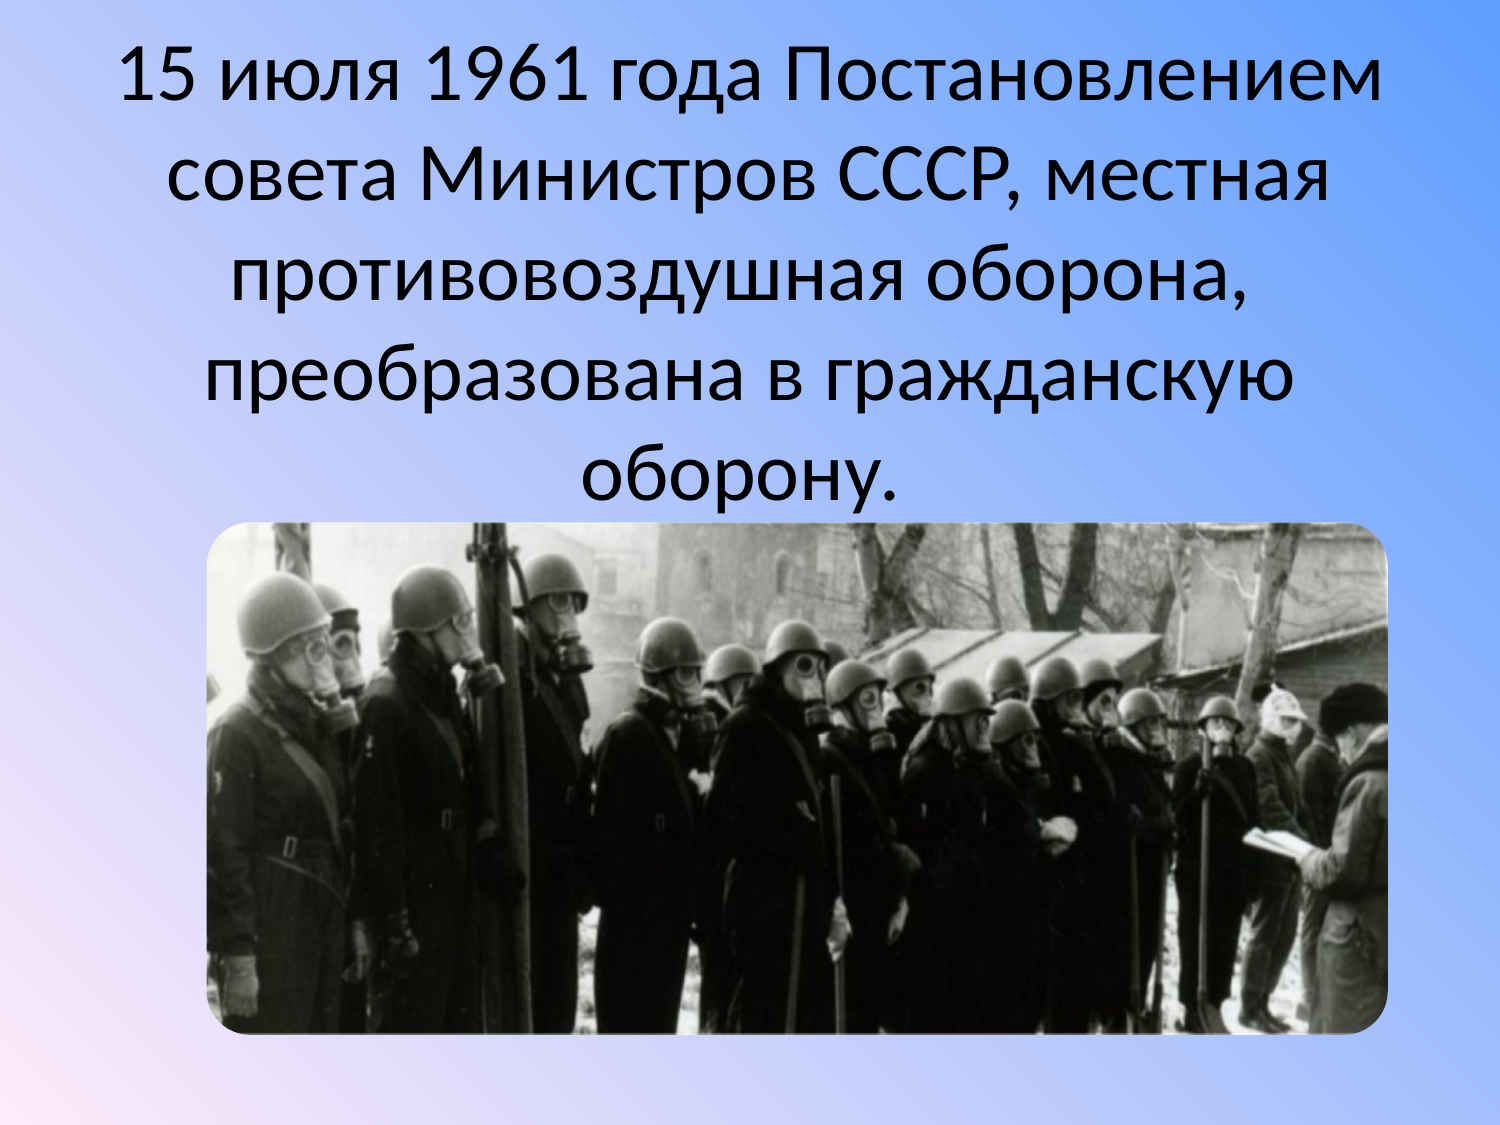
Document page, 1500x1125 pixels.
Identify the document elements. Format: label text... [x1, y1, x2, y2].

picture [206, 522, 1389, 1036]
title 15 июля 1961 года Постановлением совета Министров СССР, местная противовоздушная оборона, преобразована в гражданскую оборону. [29, 30, 1471, 504]
